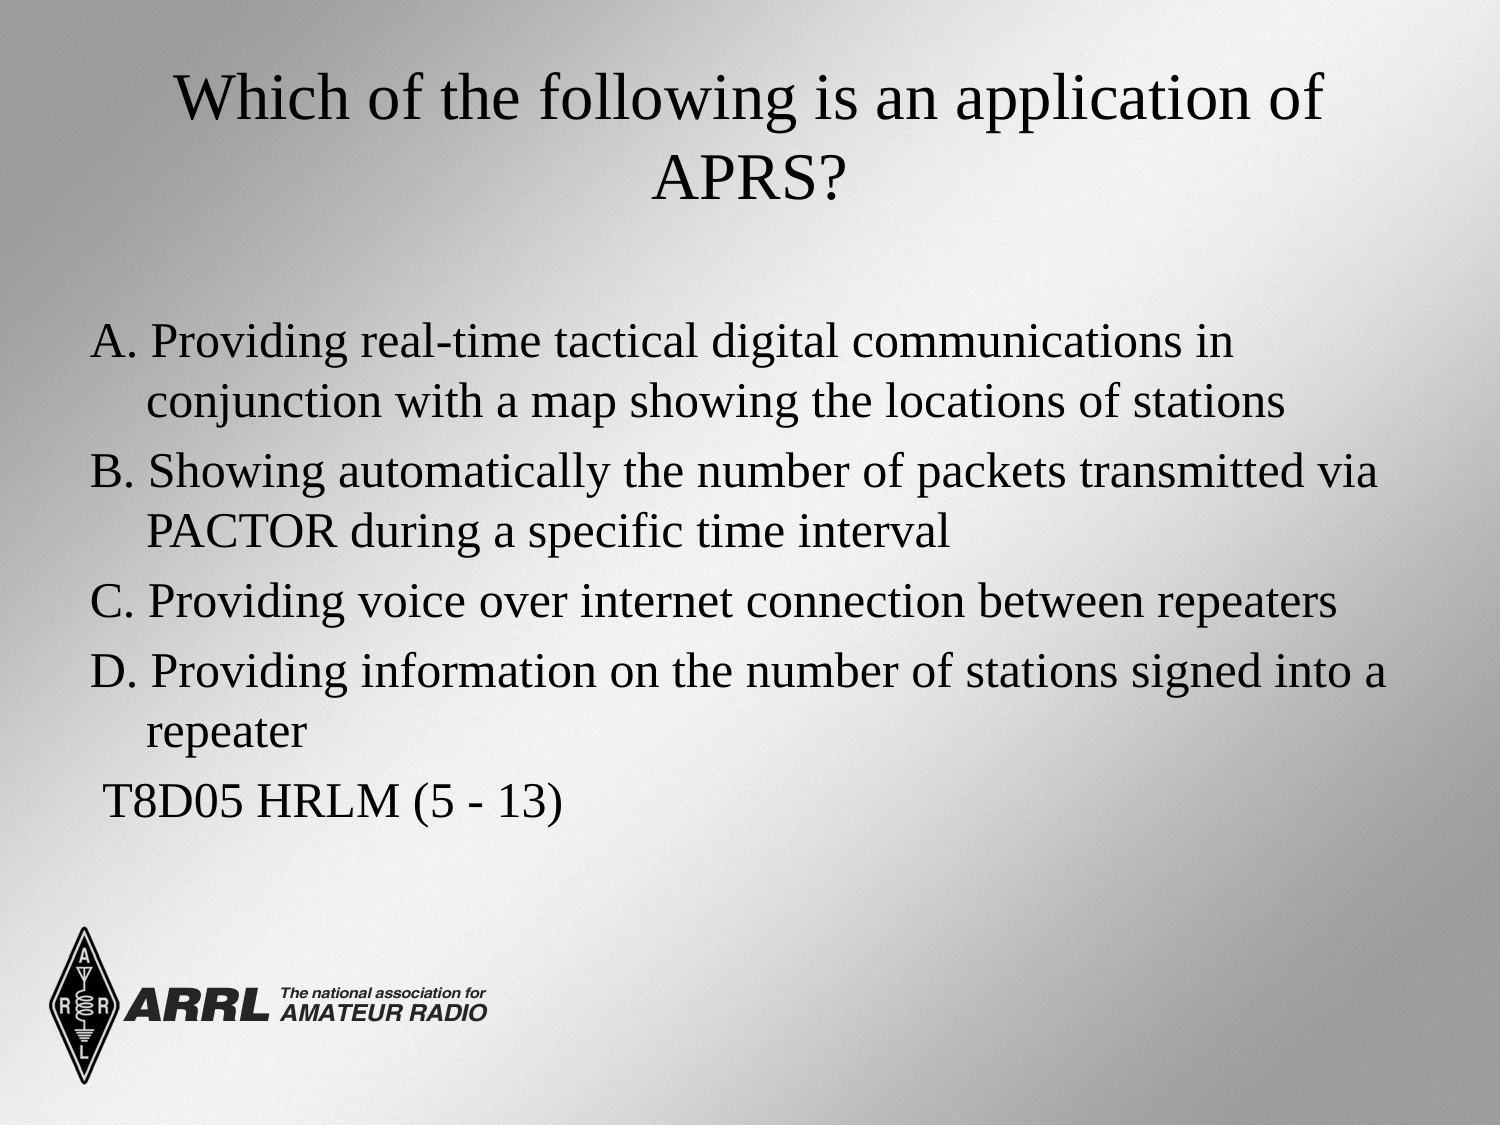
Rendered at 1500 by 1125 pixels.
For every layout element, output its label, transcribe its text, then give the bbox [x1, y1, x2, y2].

title Which of the following is an application of APRS? [75, 45, 1425, 233]
picture [0, 0, 1500, 1125]
list A. Providing real-time tactical digital communications in conjunction with a map showing the locations of stations B. Showing automatically the number of packets transmitted via PACTOR during a specific time interval C. Providing voice over internet connection between repeaters D. Providing information on the number of stations signed into a repeater T8D05 HRLM (5 - 13) [75, 299, 1425, 1005]
